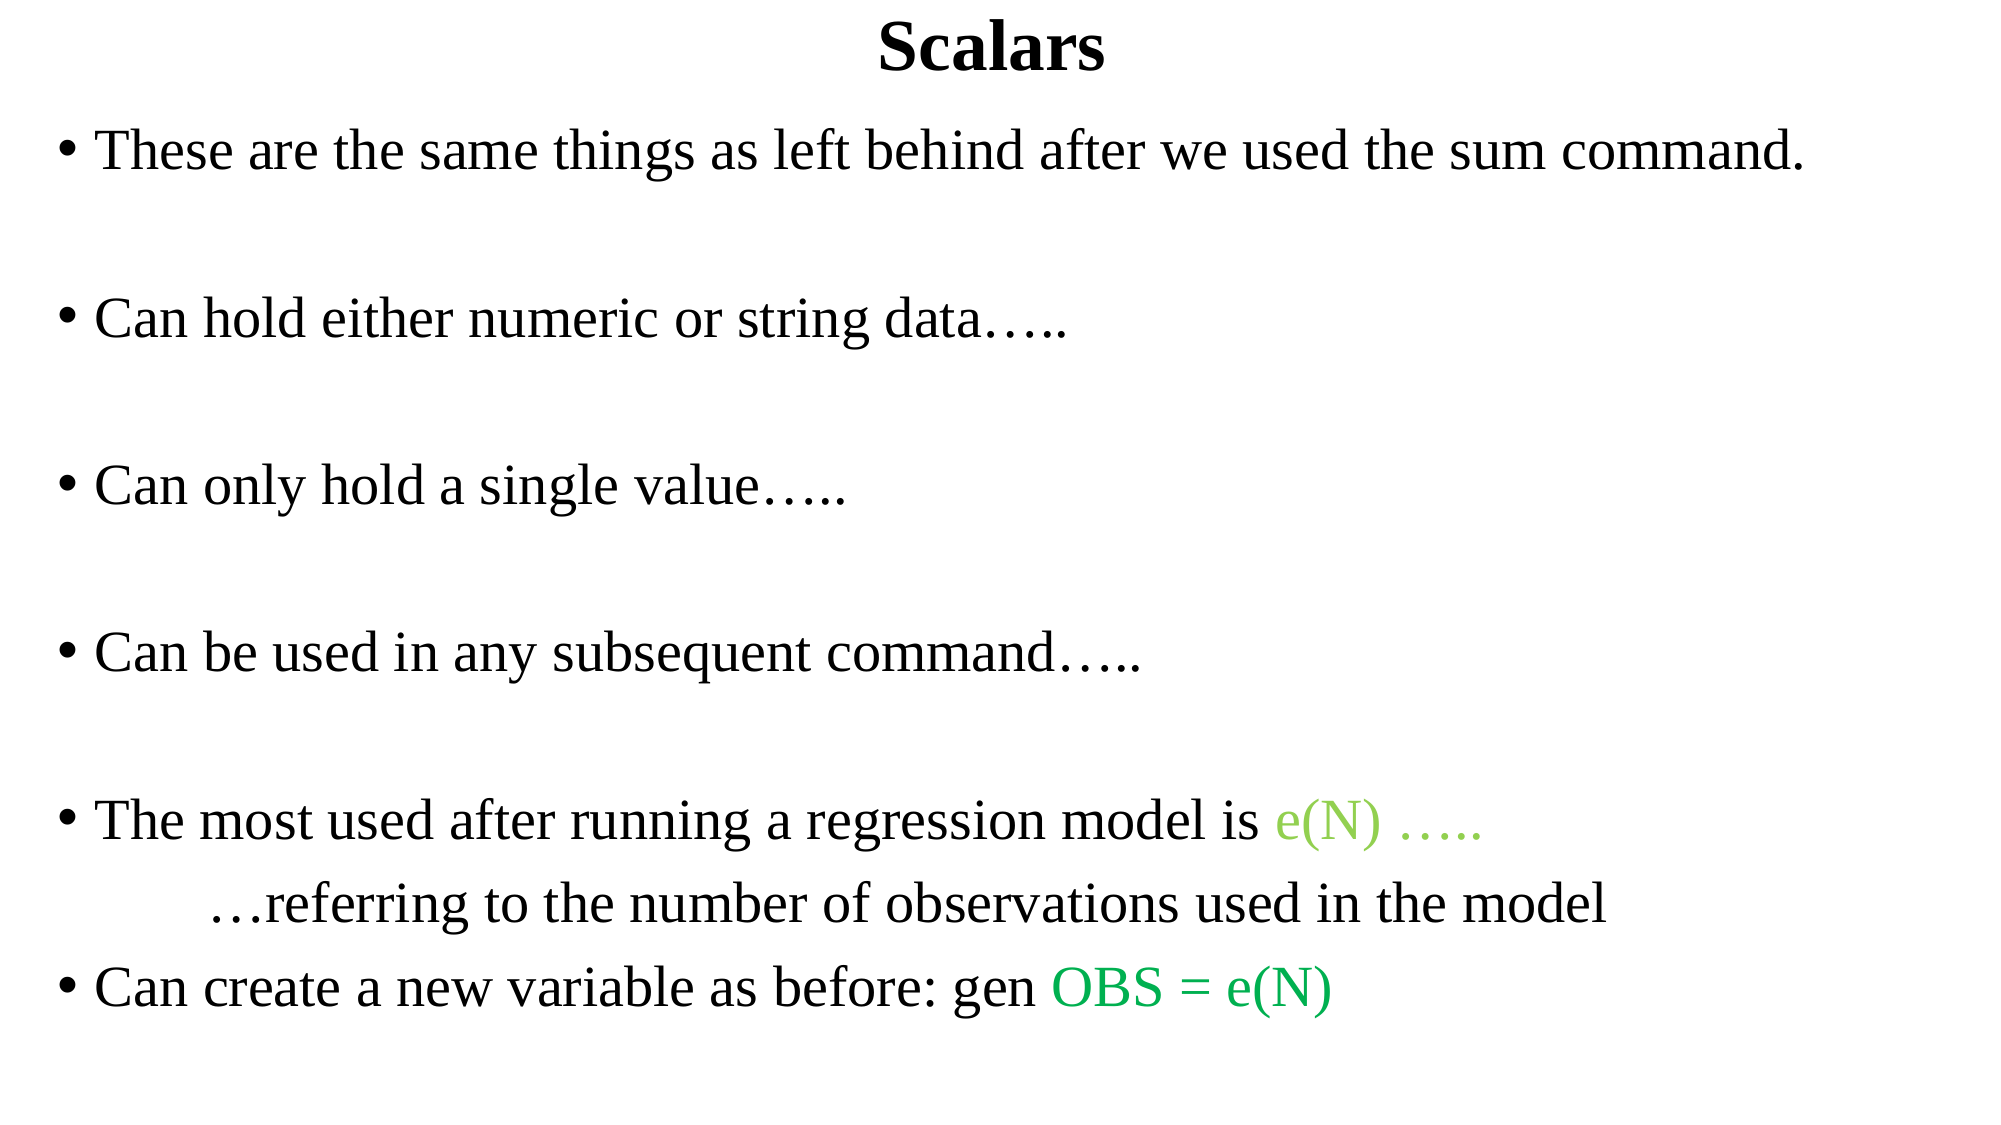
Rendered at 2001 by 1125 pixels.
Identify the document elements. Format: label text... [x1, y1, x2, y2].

list These are the same things as left behind after we used the sum command. Can hold either numeric or string data….. Can only hold a single value….. Can be used in any subsequent command….. The most used after running a regression model is e(N) ….. …referring to the number of observations used in the model Can create a new variable as before: gen OBS = e(N) [42, 111, 1959, 1055]
title Scalars [121, 0, 1863, 95]
